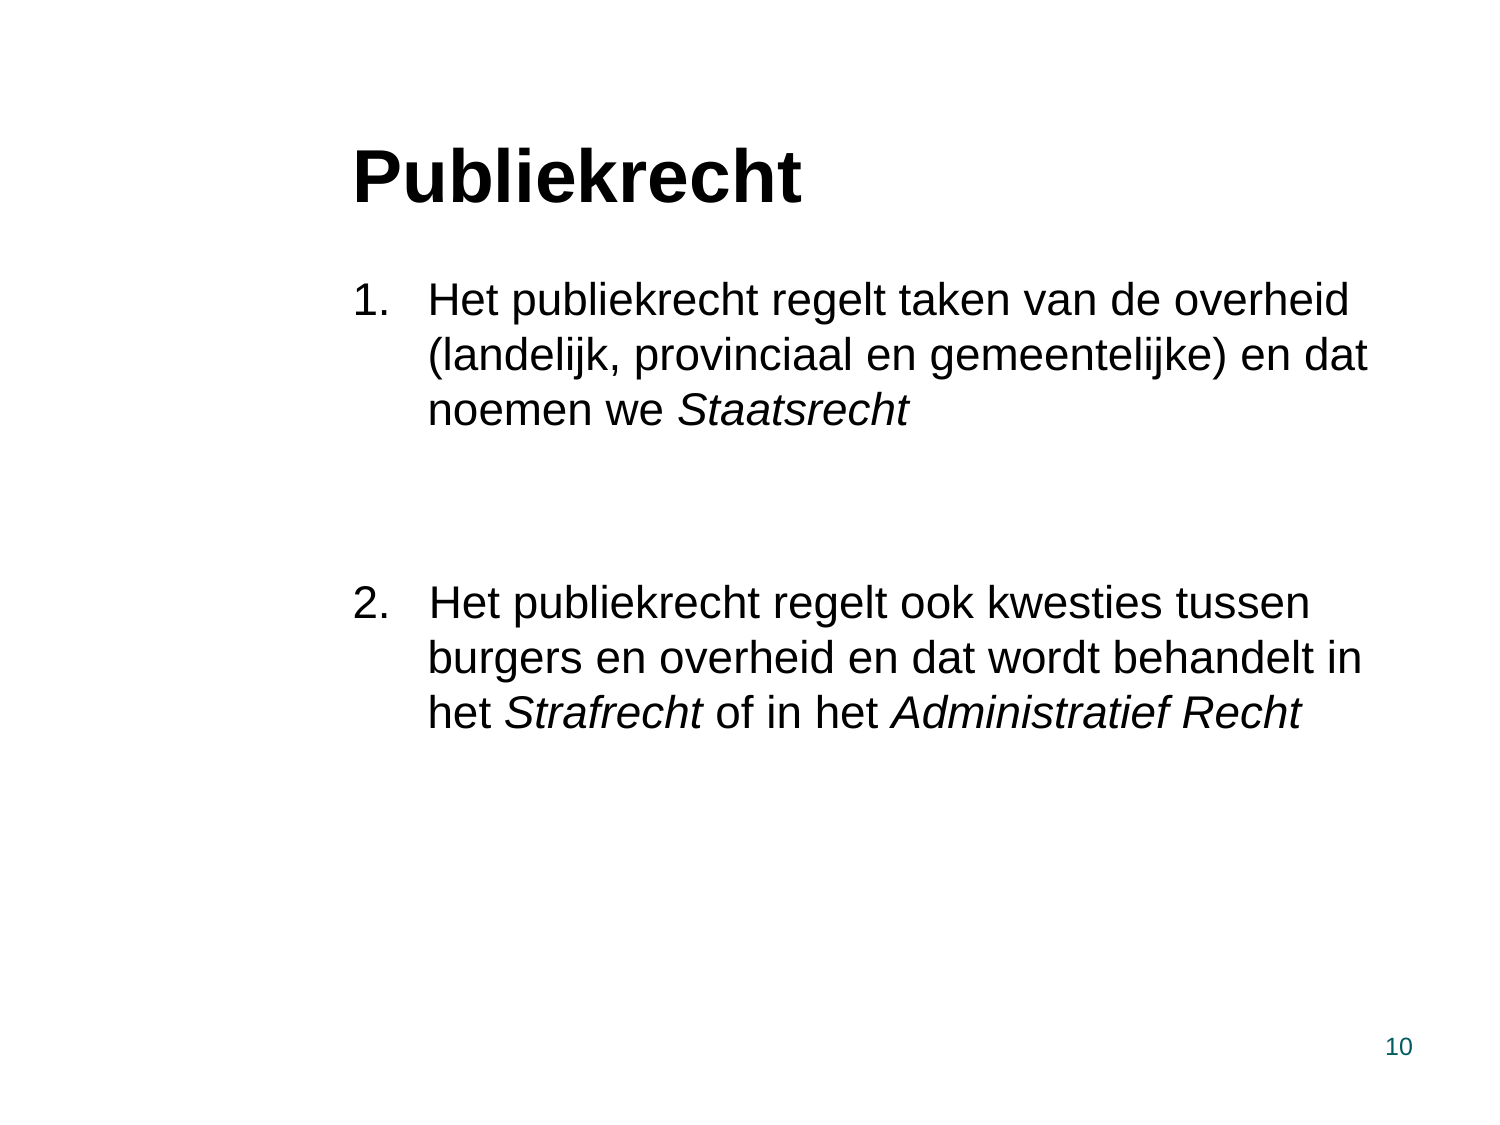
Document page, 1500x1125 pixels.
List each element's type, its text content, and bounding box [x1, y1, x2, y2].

title Publiekrecht [337, 49, 1427, 226]
list Het publiekrecht regelt taken van de overheid (landelijk, provinciaal en gemeentelijke) en dat noemen we Staatsrecht 2. Het publiekrecht regelt ook kwesties tussen burgers en overheid en dat wordt behandelt in het Strafrecht of in het Administratief Recht [337, 262, 1427, 938]
slide_number 10 [1331, 1022, 1429, 1076]
